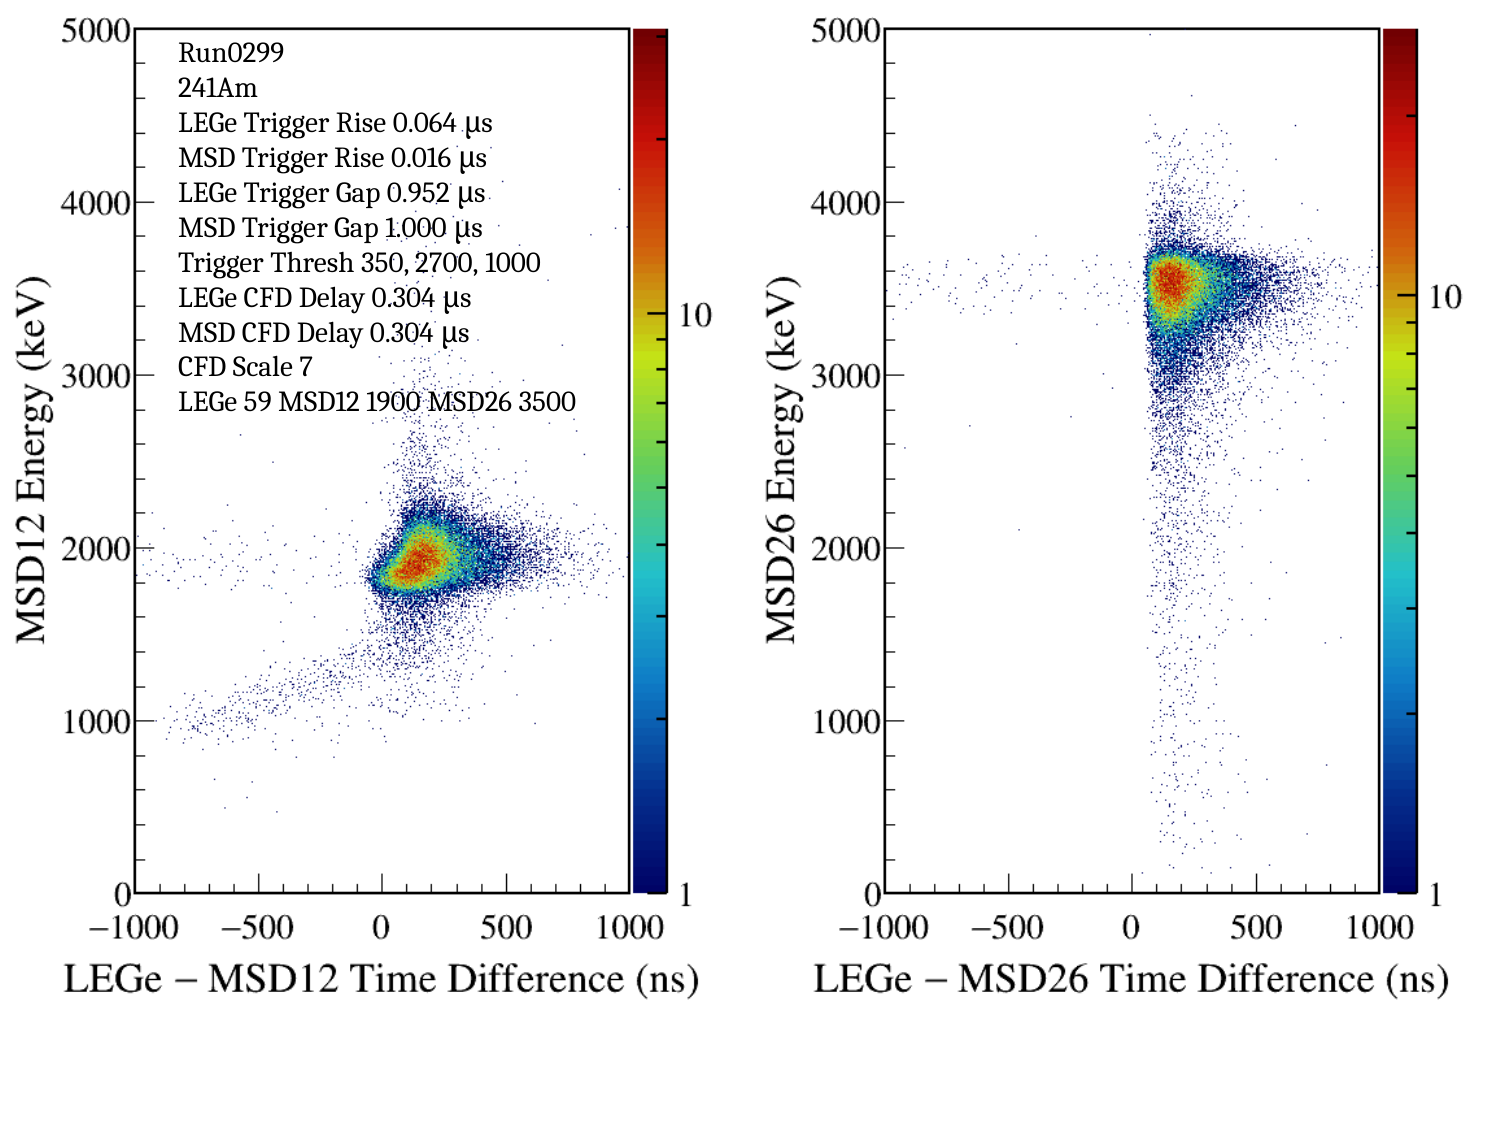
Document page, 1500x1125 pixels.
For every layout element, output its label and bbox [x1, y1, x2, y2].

picture [0, 0, 1500, 1005]
